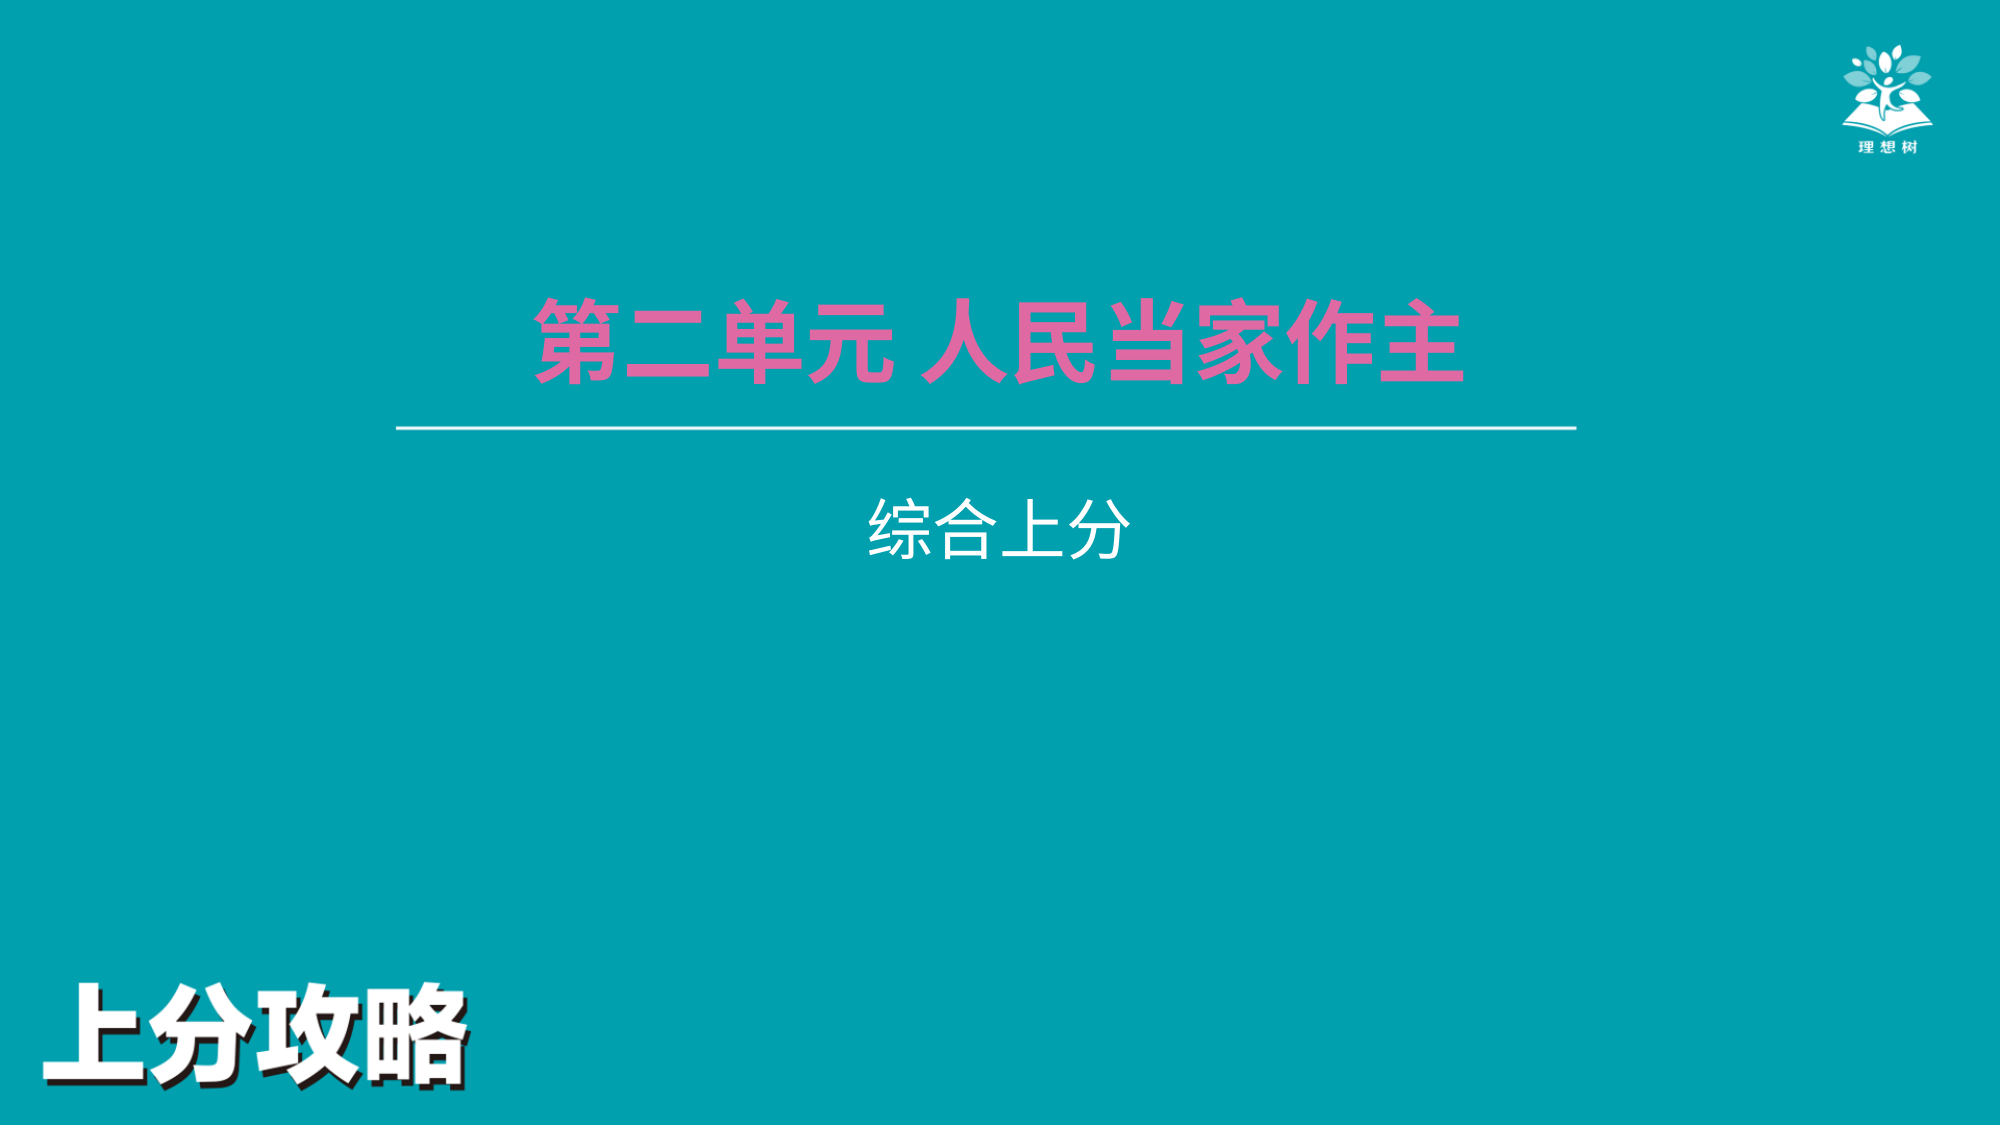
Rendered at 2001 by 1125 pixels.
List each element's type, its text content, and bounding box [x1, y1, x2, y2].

picture [0, 413, 2000, 472]
text_box 第二单元 人民当家作主 [0, 265, 2000, 413]
picture [0, 579, 2000, 1125]
picture [0, 0, 2000, 265]
text_box 综合上分 [0, 472, 2000, 579]
